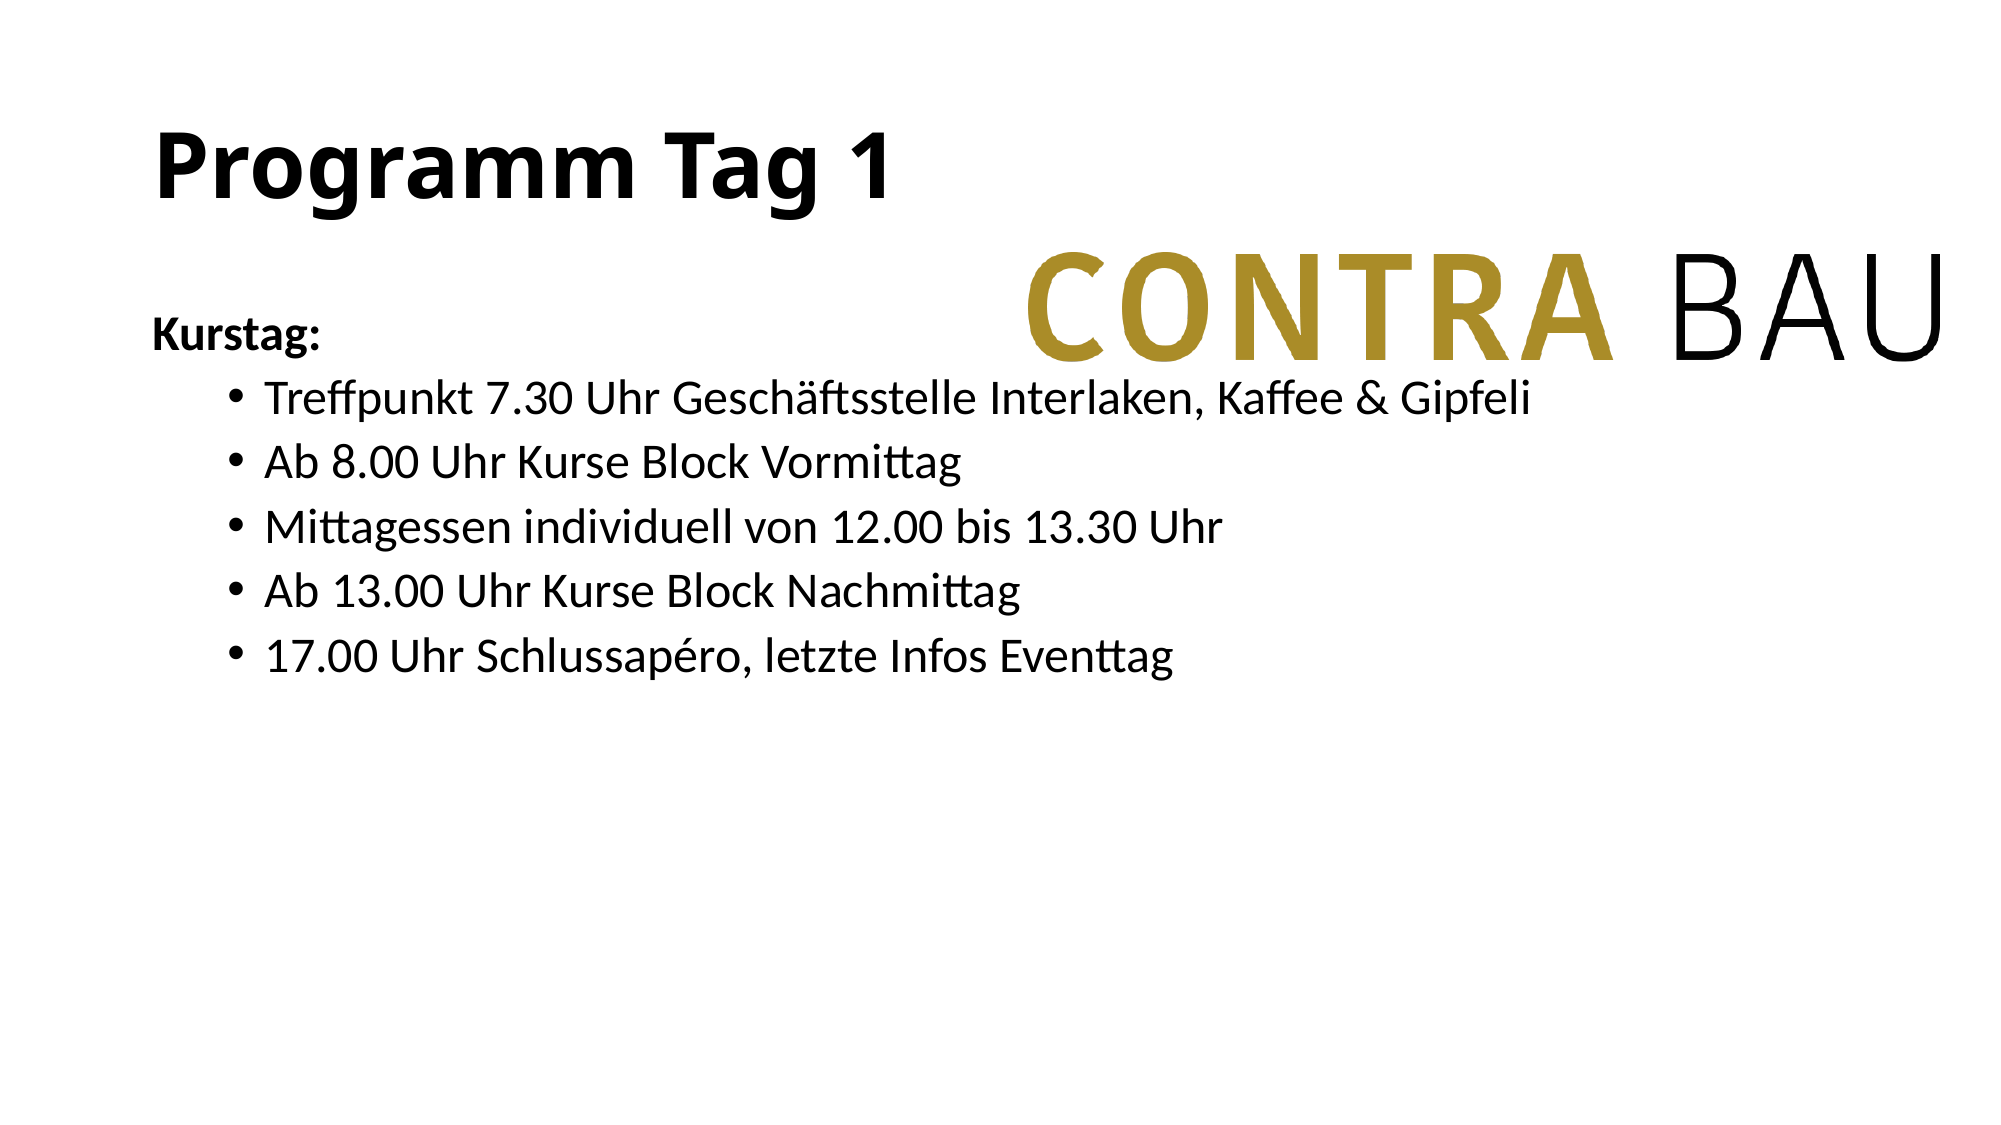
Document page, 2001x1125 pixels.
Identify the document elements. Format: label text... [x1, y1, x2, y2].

picture [989, 158, 1980, 455]
list Kurstag: Treffpunkt 7.30 Uhr Geschäftsstelle Interlaken, Kaffee & Gipfeli Ab 8.00 Uhr Kurse Block Vormittag Mittagessen individuell von 12.00 bis 13.30 Uhr Ab 13.00 Uhr Kurse Block Nachmittag 17.00 Uhr Schlussapéro, letzte Infos Eventtag [137, 299, 1863, 1014]
title Programm Tag 1 [137, 59, 1863, 278]
